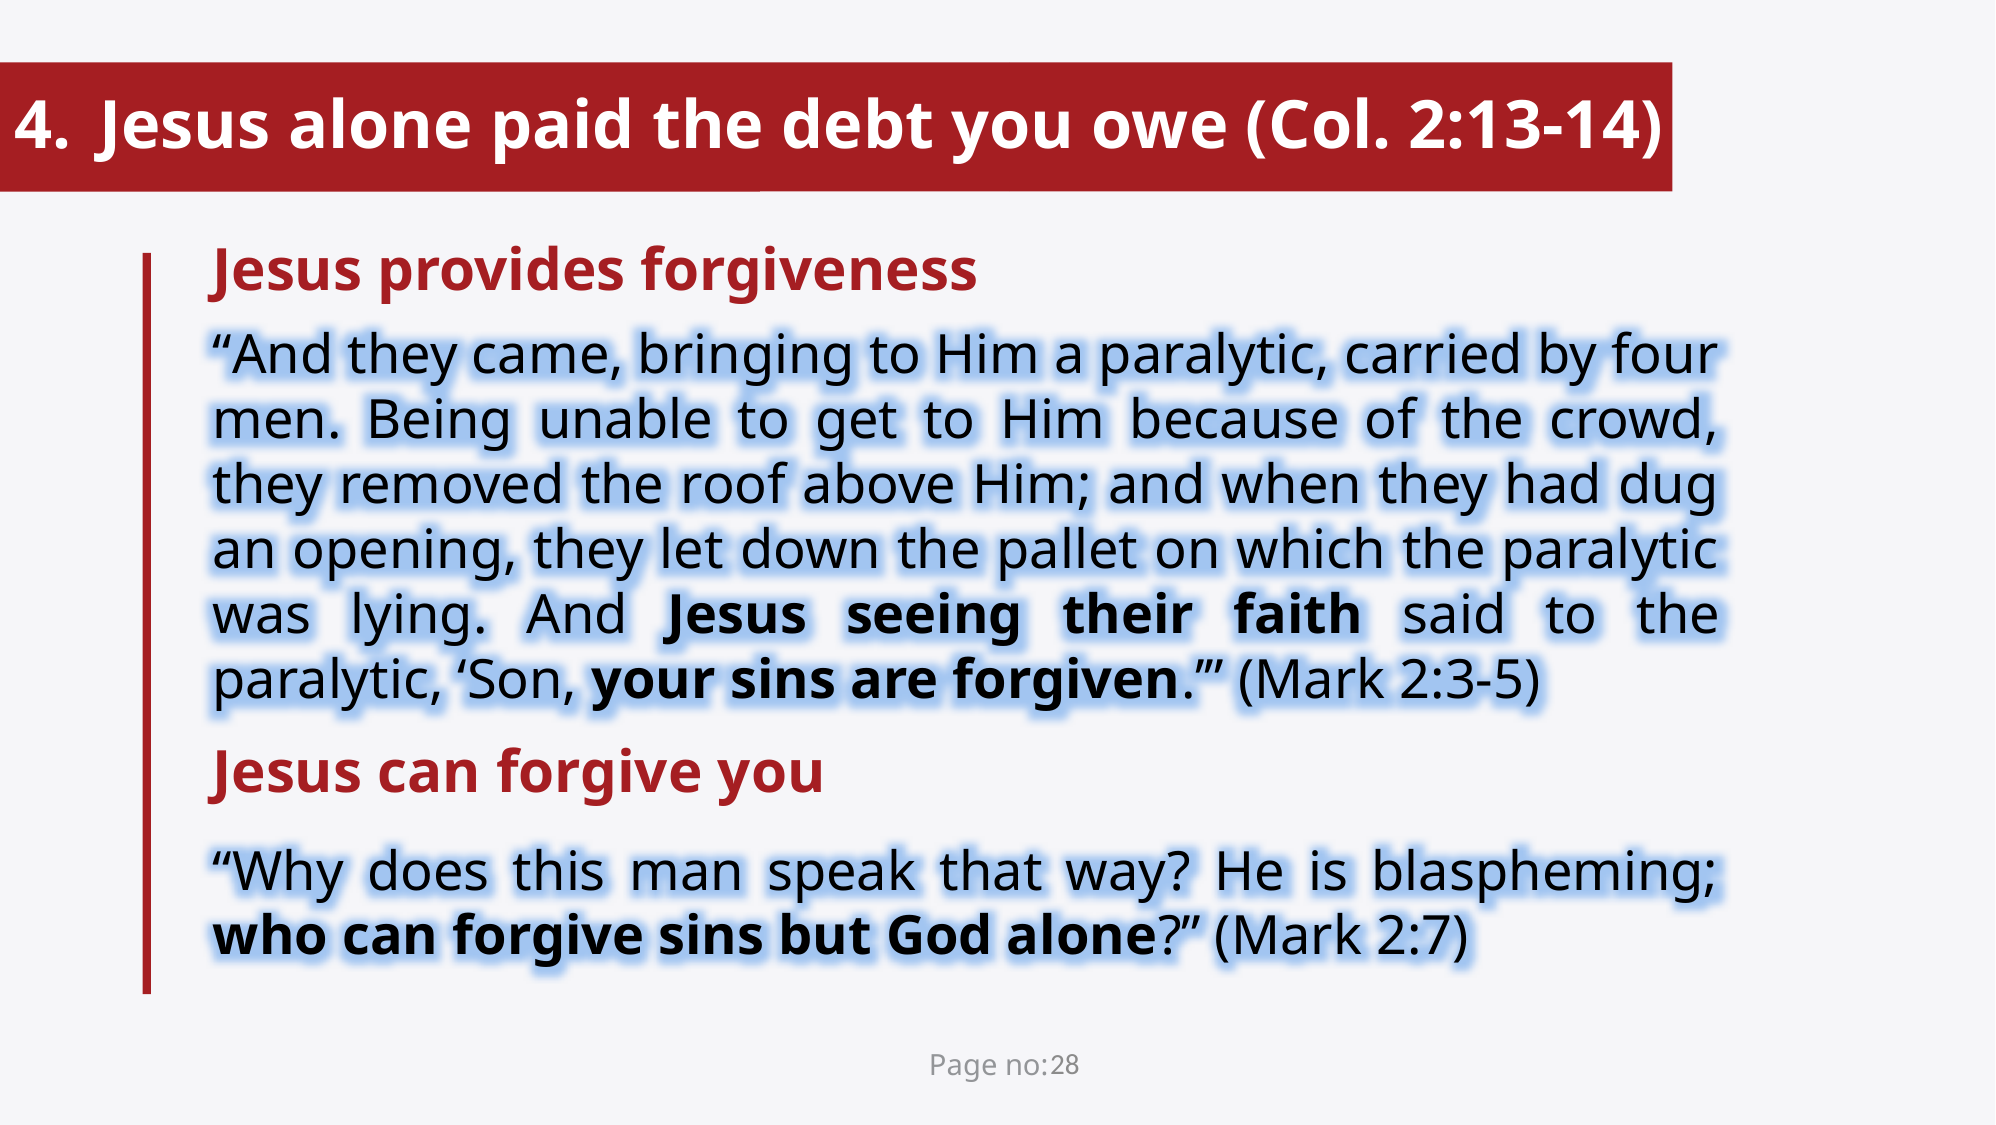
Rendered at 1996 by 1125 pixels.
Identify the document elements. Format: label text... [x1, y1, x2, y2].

text_box “And they came, bringing to Him a paralytic, carried by four men. Being unable to get to Him because of the crowd, they removed the roof above Him; and when they had dug an opening, they let down the pallet on which the paralytic was lying. And Jesus seeing their faith said to the paralytic, ‘Son, your sins are forgiven.’” (Mark 2:3-5) [197, 312, 1735, 717]
text_box Jesus provides forgiveness [197, 224, 1510, 310]
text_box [0, 62, 1711, 192]
text_box Jesus can forgive you [197, 726, 1510, 812]
text_box “Why does this man speak that way? He is blaspheming; who can forgive sins but God alone?” (Mark 2:7) [197, 828, 1735, 974]
